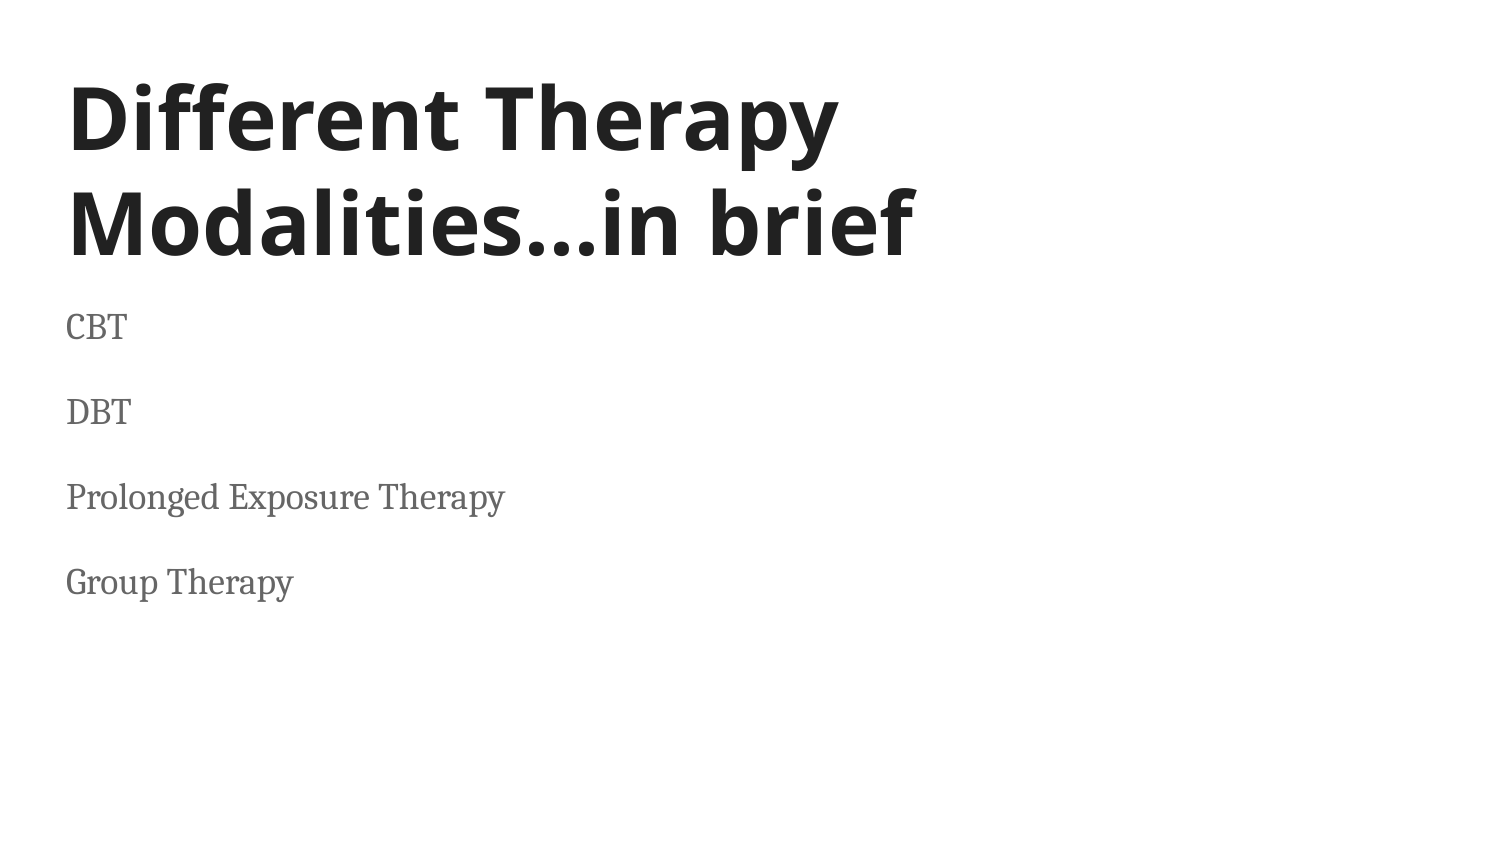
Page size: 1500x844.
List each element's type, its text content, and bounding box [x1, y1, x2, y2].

title Different Therapy Modalities...in brief [51, 48, 1449, 180]
list CBT DBT Prolonged Exposure Therapy Group Therapy [51, 201, 1449, 750]
